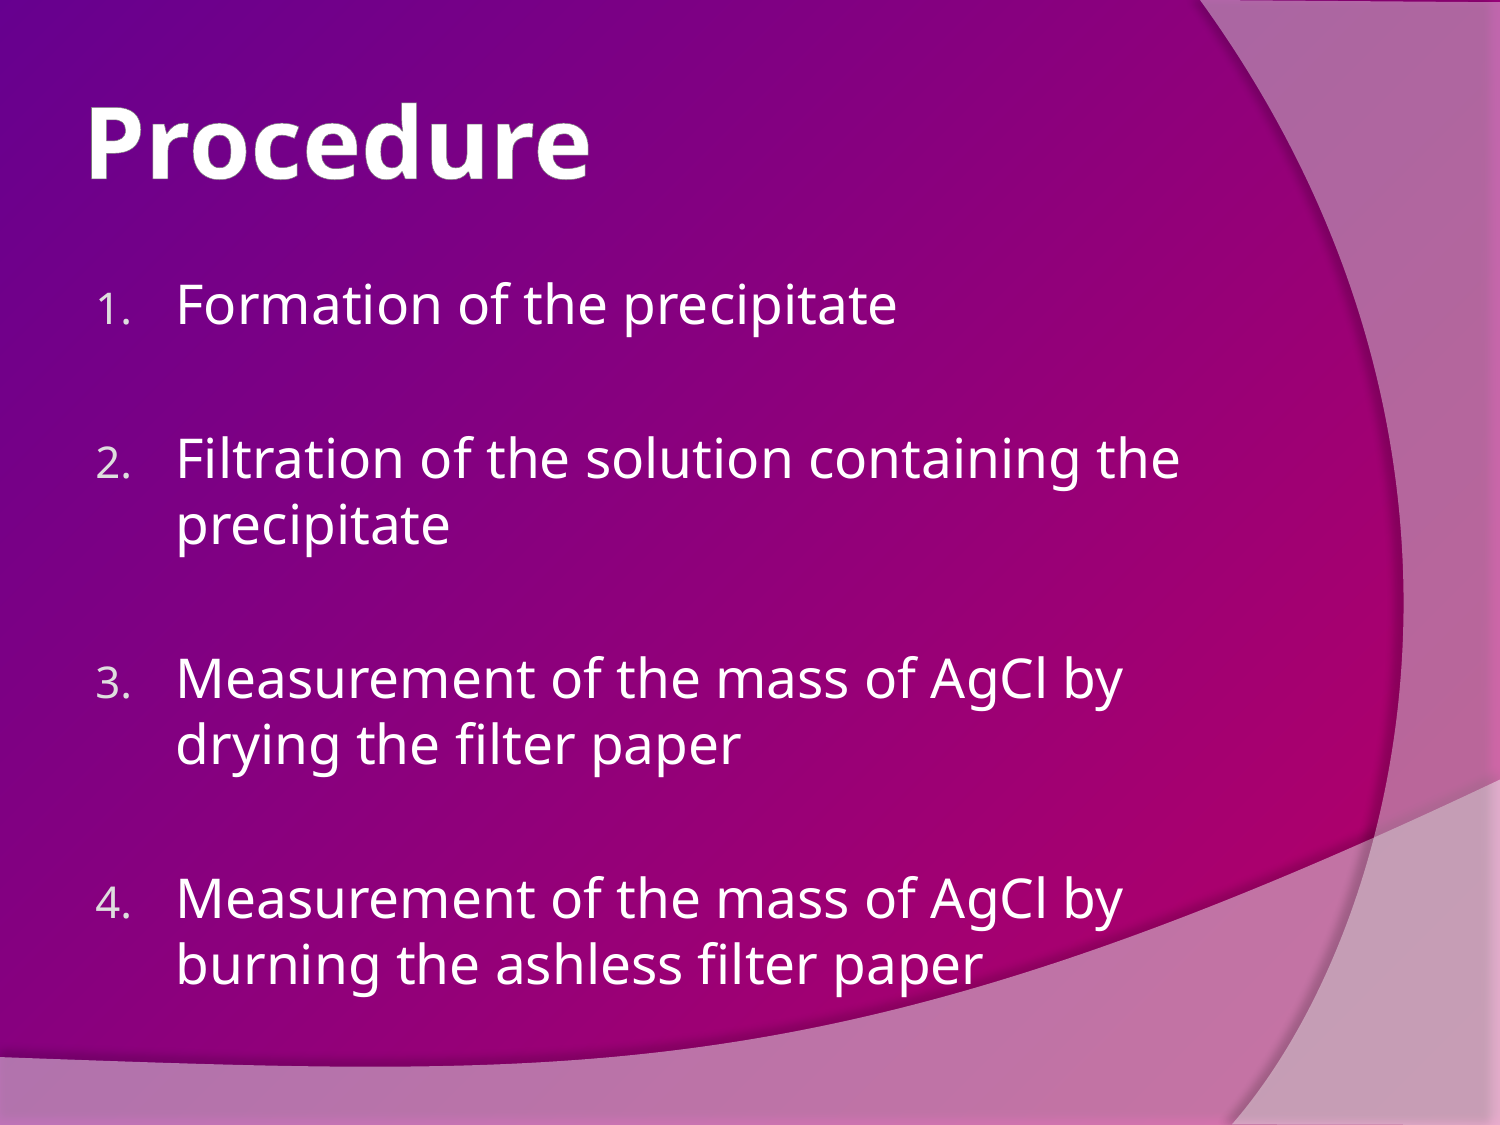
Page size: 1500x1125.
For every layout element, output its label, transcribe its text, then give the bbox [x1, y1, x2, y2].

list Formation of the precipitate Filtration of the solution containing the precipitate Measurement of the mass of AgCl by drying the filter paper Measurement of the mass of AgCl by burning the ashless filter paper [75, 262, 1300, 1005]
title Procedure [75, 45, 1300, 233]
